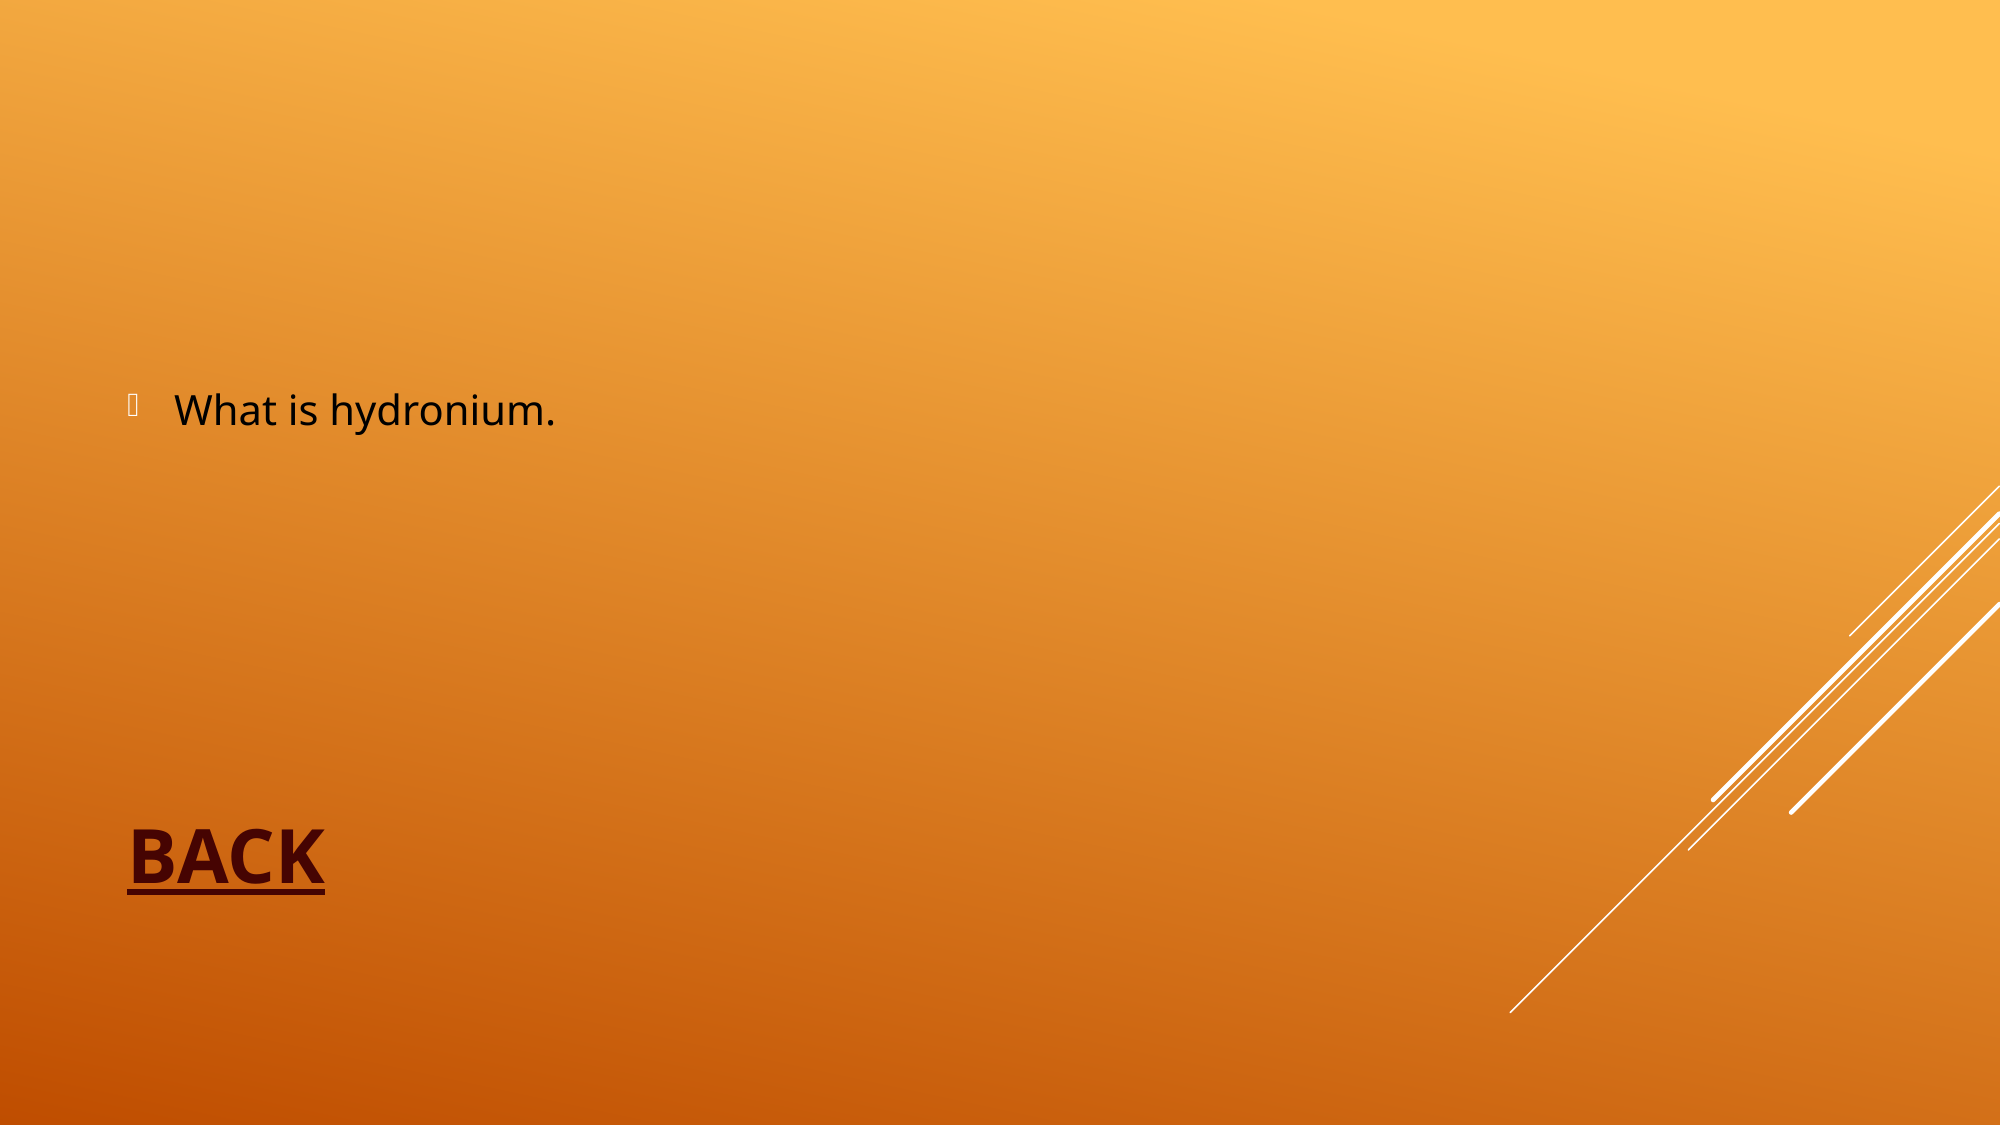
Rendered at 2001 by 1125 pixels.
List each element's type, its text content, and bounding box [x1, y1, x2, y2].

list What is hydronium. [112, 112, 1513, 706]
title Back [112, 736, 1513, 984]
